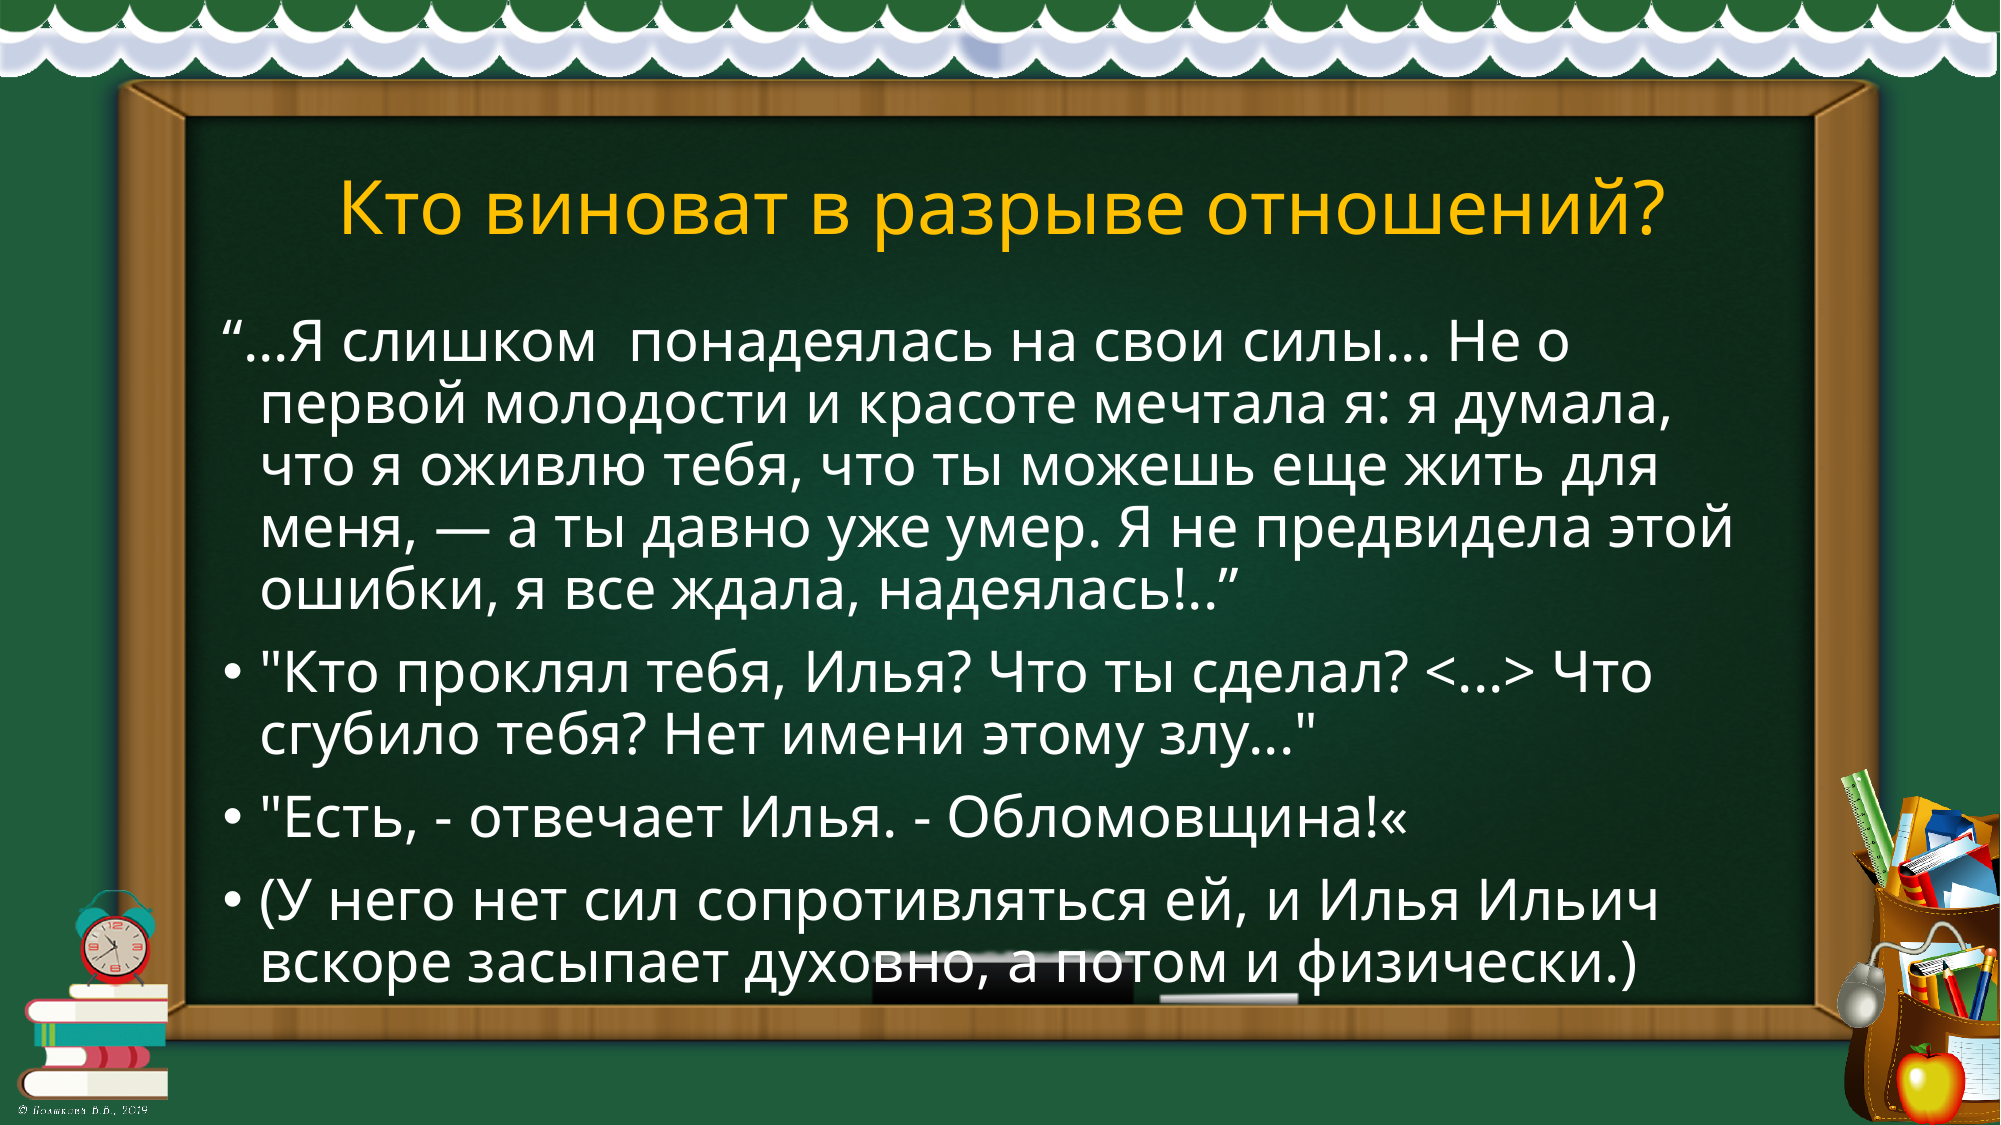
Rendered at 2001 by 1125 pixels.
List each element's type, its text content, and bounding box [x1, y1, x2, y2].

picture [0, 0, 2000, 1125]
title Кто виноват в разрыве отношений? [209, 127, 1796, 294]
list “...Я слишком понадеялась на свои силы... Не о первой молодости и красоте мечтала я: я думала, что я оживлю тебя, что ты можешь еще жить для меня, — а ты давно уже умер. Я не предвидела этой ошибки, я все ждала, надеялась!..” "Кто проклял тебя, Илья? Что ты сделал? <...> Что сгубило тебя? Нет имени этому злу..." "Есть, - отвечает Илья. - Обломовщина!« (У него нет сил сопротивляться ей, и Илья Ильич вскоре засыпает духовно, а потом и физически.) [207, 303, 1792, 1009]
